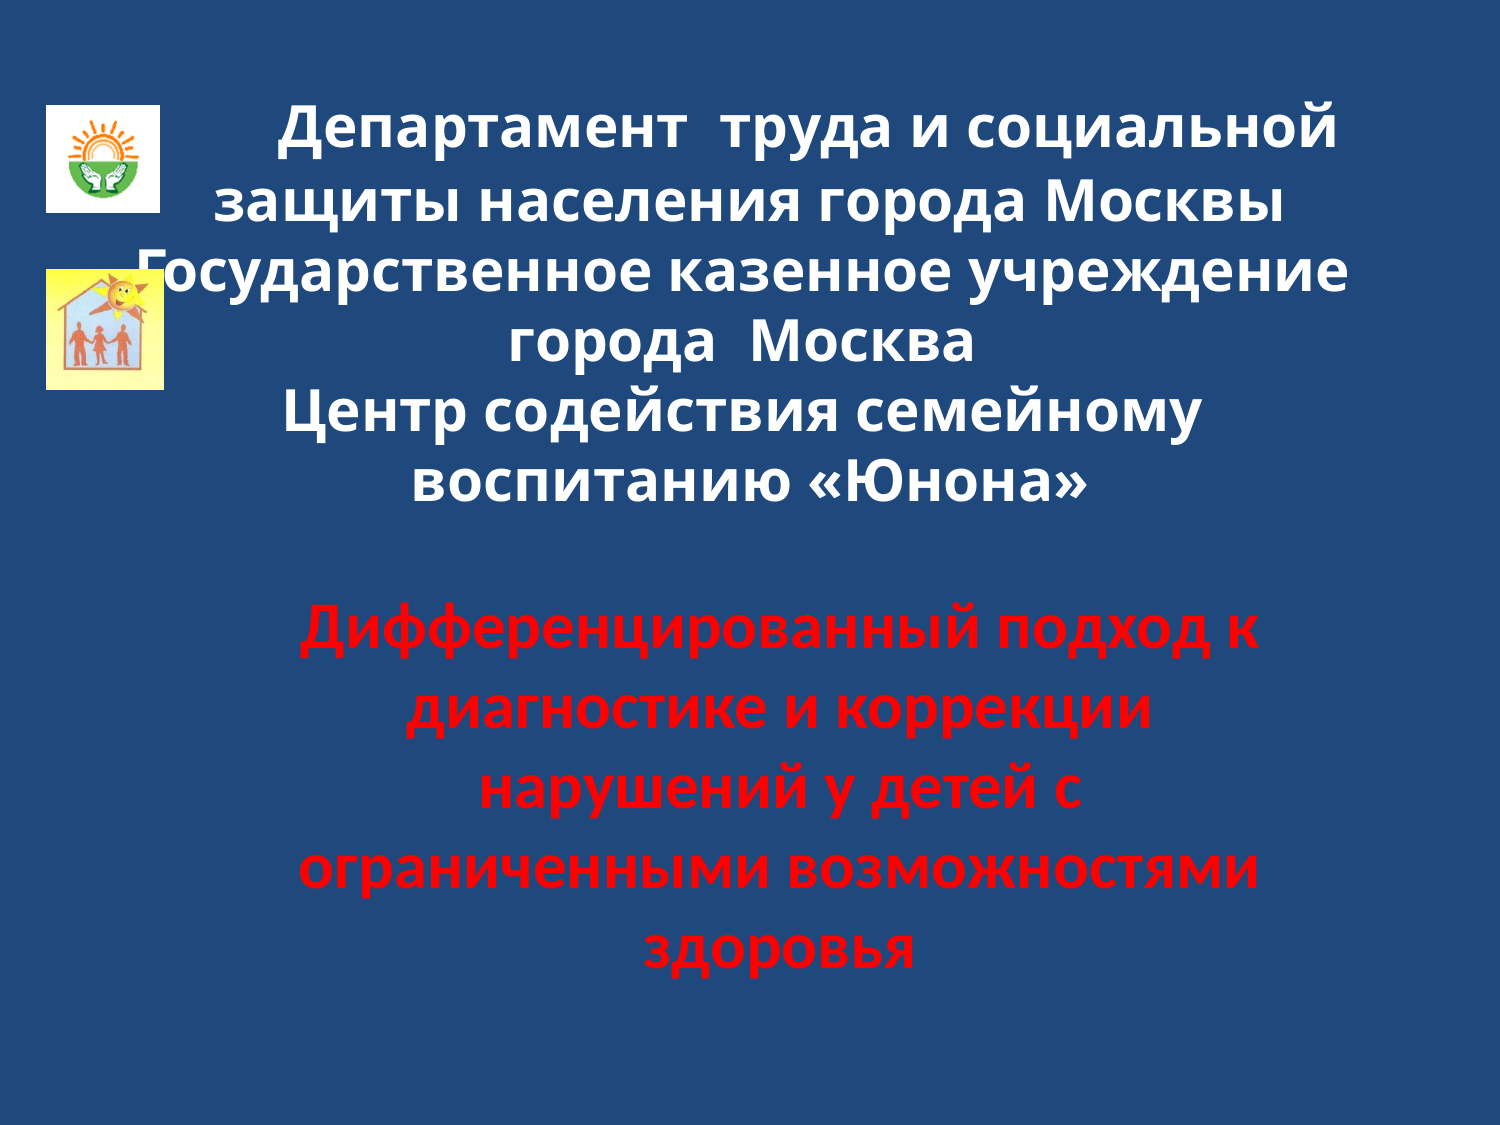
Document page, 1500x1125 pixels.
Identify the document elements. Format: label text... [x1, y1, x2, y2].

subtitle Дифференцированный подход к диагностике и коррекции нарушений у детей с ограниченными возможностями здоровья [224, 573, 1337, 950]
picture [46, 105, 160, 213]
picture [46, 269, 164, 391]
title Департамент труда и социальной защиты населения города Москвы Государственное казенное учреждение города Москва Центр содействия семейному воспитанию «Юнона» [112, 58, 1388, 528]
